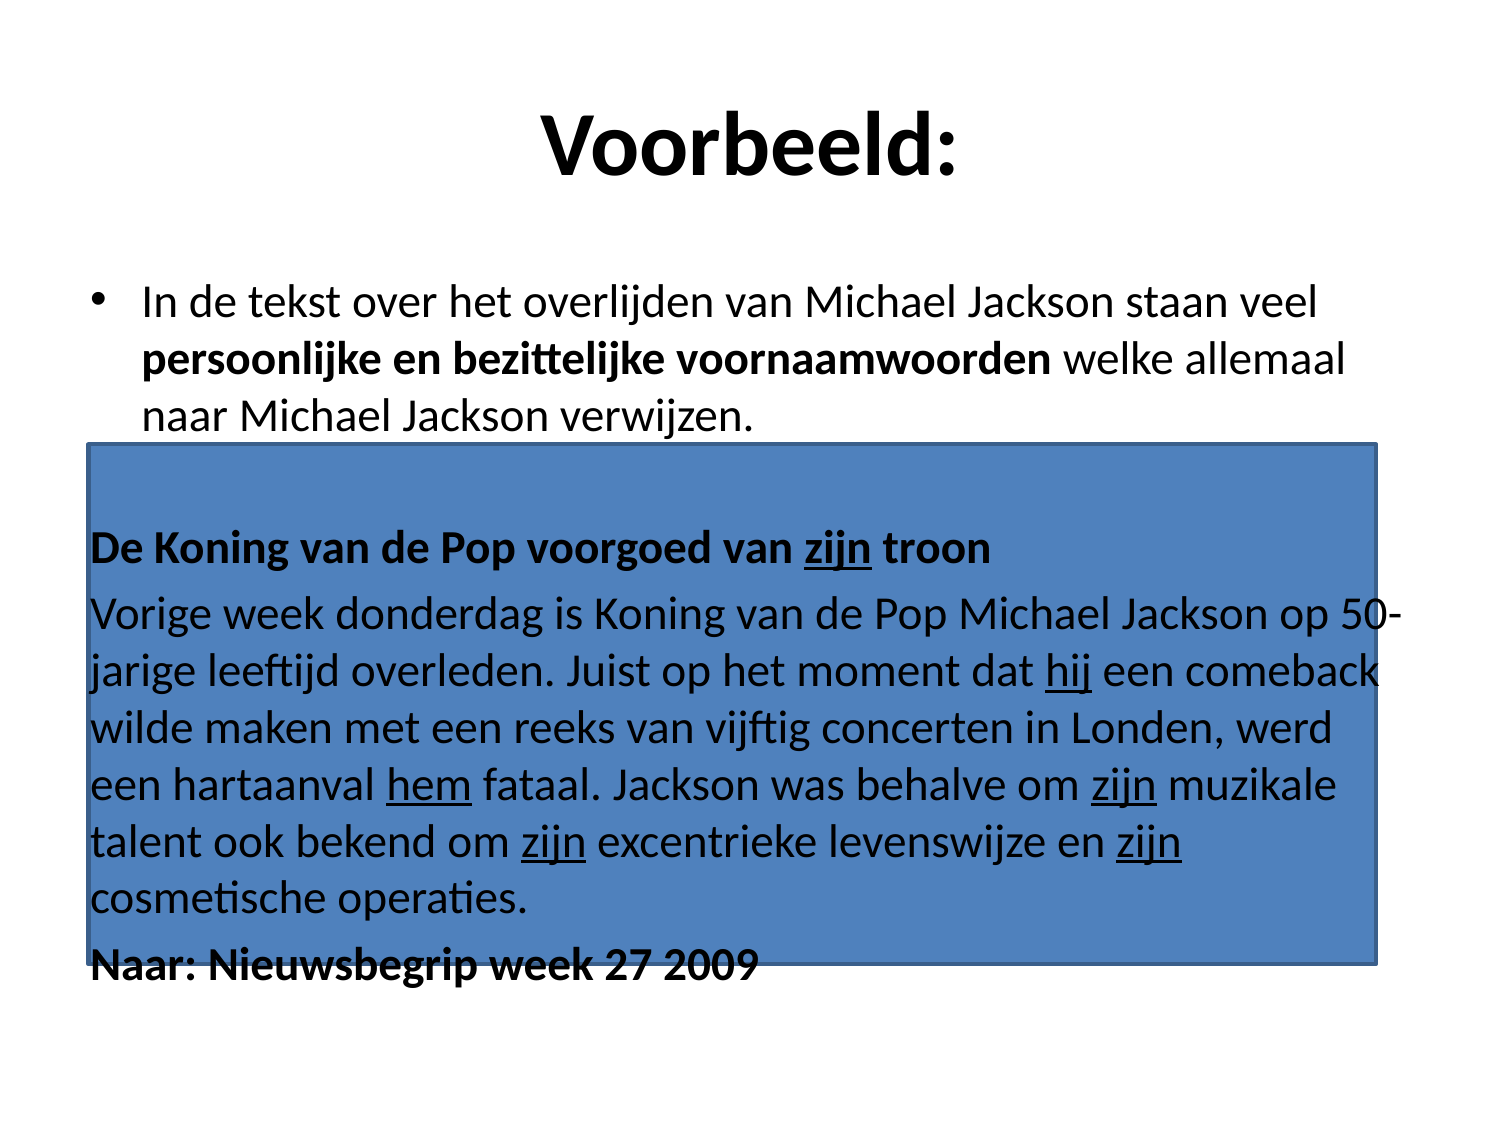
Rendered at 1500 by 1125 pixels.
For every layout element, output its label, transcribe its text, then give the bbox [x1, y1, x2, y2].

list In de tekst over het overlijden van Michael Jackson staan veel persoonlijke en bezittelijke voornaamwoorden welke allemaal naar Michael Jackson verwijzen. De Koning van de Pop voorgoed van zijn troon Vorige week donderdag is Koning van de Pop Michael Jackson op 50-jarige leeftijd overleden. Juist op het moment dat hij een comeback wilde maken met een reeks van vijftig concerten in Londen, werd een hartaanval hem fataal. Jackson was behalve om zijn muzikale talent ook bekend om zijn excentrieke levenswijze en zijn cosmetische operaties. Naar: Nieuwsbegrip week 27 2009 [75, 262, 1425, 1005]
title Voorbeeld: [75, 45, 1425, 233]
